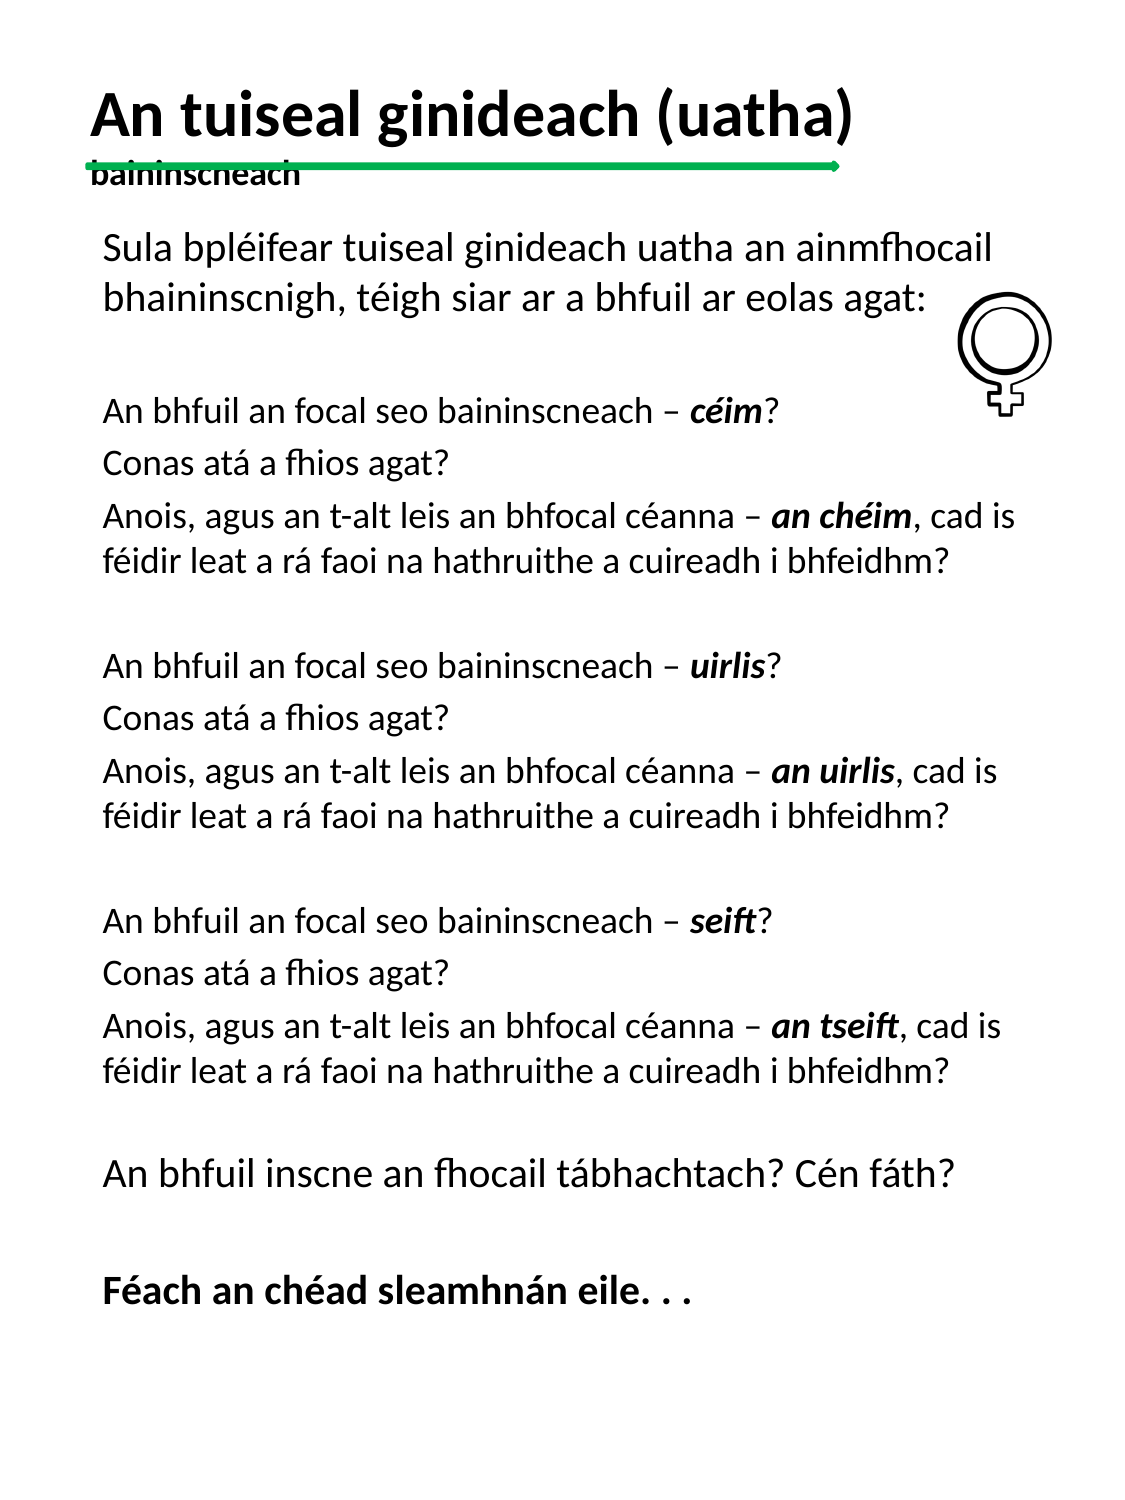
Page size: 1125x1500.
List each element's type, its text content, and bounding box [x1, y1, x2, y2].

picture [924, 274, 1085, 435]
subtitle Sula bpléifear tuiseal ginideach uatha an ainmfhocail bhaininscnigh, téigh siar ar a bhfuil ar eolas agat: An bhfuil an focal seo baininscneach – céim? Conas atá a fhios agat? Anois, agus an t-alt leis an bhfocal céanna – an chéim, cad is féidir leat a rá faoi na hathruithe a cuireadh i bhfeidhm? An bhfuil an focal seo baininscneach – uirlis? Conas atá a fhios agat? Anois, agus an t-alt leis an bhfocal céanna – an uirlis, cad is féidir leat a rá faoi na hathruithe a cuireadh i bhfeidhm? An bhfuil an focal seo baininscneach – seift? Conas atá a fhios agat? Anois, agus an t-alt leis an bhfocal céanna – an tseift, cad is féidir leat a rá faoi na hathruithe a cuireadh i bhfeidhm? An bhfuil inscne an fhocail tábhachtach? Cén fáth? Féach an chéad sleamhnán eile. . . [87, 212, 1063, 1438]
title An tuiseal ginideach (uatha) baininscneach [75, 62, 1075, 200]
text_box [85, 160, 840, 172]
